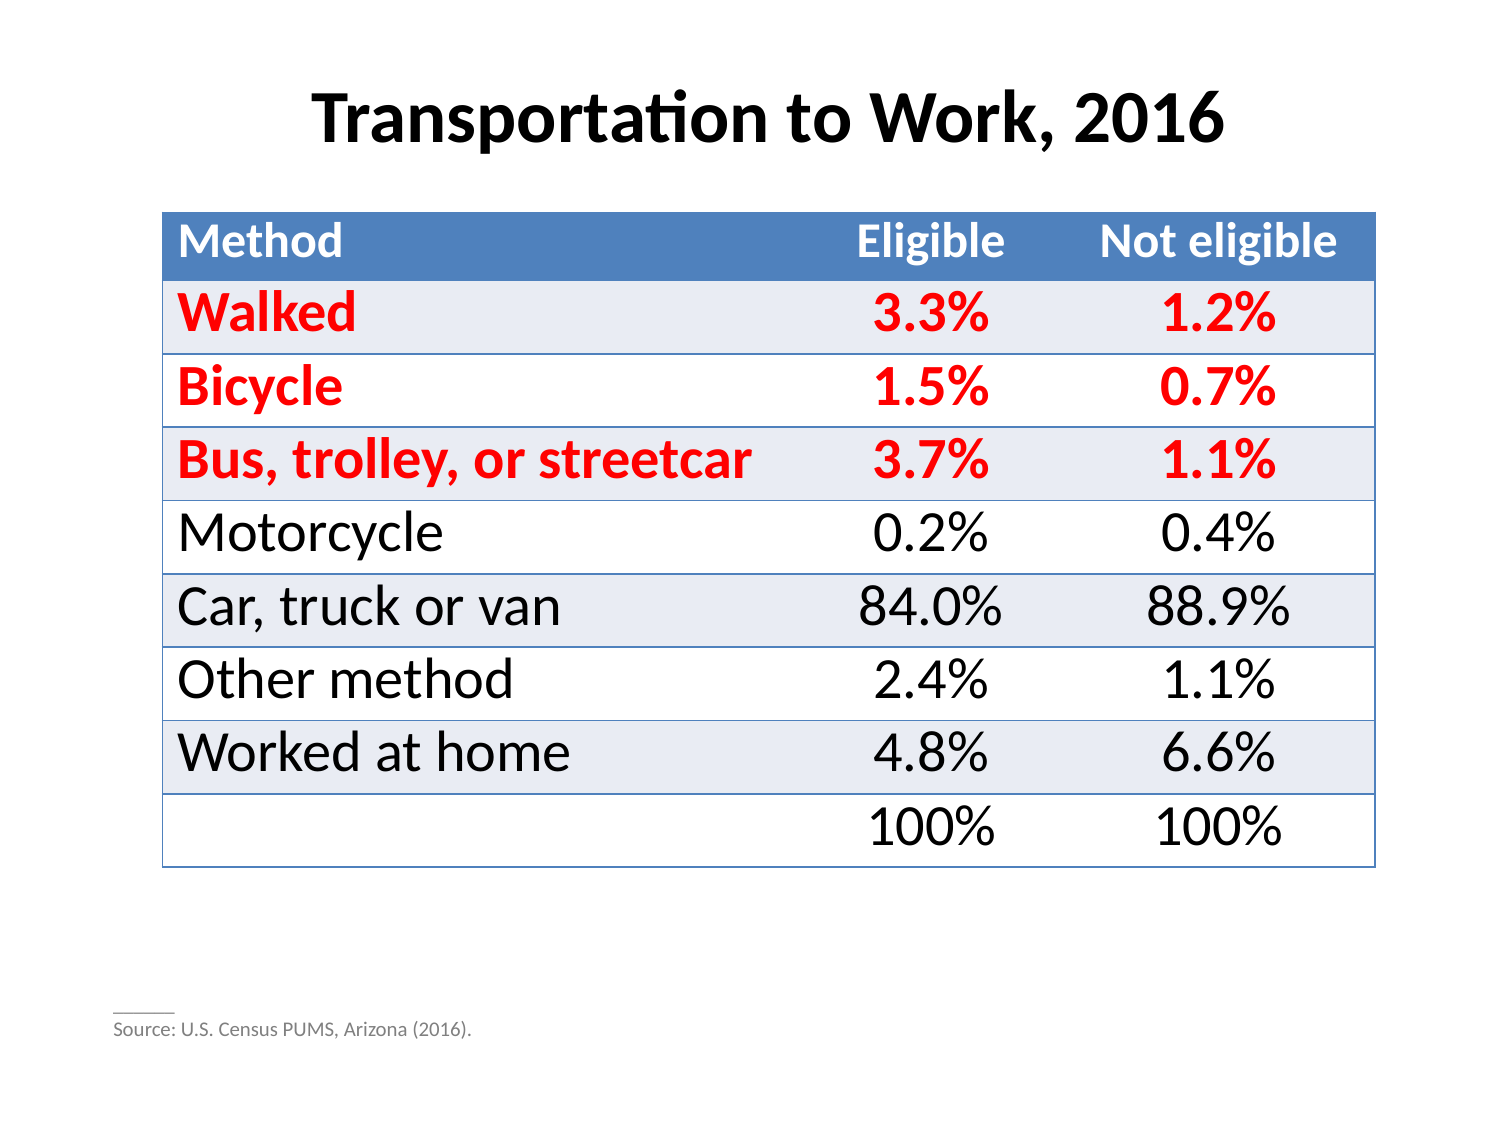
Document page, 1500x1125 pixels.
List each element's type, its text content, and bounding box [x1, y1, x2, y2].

table_cell 3.3% [800, 281, 1063, 353]
table_cell 1.1% [1063, 428, 1374, 500]
table_cell Bus, trolley, or streetcar [163, 428, 800, 500]
table_cell 0.7% [1063, 355, 1374, 426]
table_cell [163, 795, 800, 866]
table_cell 88.9% [1063, 575, 1374, 646]
table_cell 6.6% [1063, 721, 1374, 793]
table_cell Walked [163, 281, 800, 353]
table_header Not eligible [1063, 213, 1374, 280]
table_cell 1.5% [800, 355, 1063, 426]
table_cell 100% [800, 795, 1063, 866]
table_cell Other method [163, 648, 800, 720]
table_cell 0.4% [1063, 501, 1374, 573]
table_header Eligible [800, 213, 1063, 280]
text_box ______ Source: U.S. Census PUMS, Arizona (2016). [98, 982, 488, 1048]
title Transportation to Work, 2016 [75, 50, 1463, 175]
table_cell Motorcycle [163, 501, 800, 573]
table_cell Worked at home [163, 721, 800, 793]
table_cell 1.2% [1063, 281, 1374, 353]
table_cell Car, truck or van [163, 575, 800, 646]
table_cell 2.4% [800, 648, 1063, 720]
table_cell Bicycle [163, 355, 800, 426]
table_cell 100% [1063, 795, 1374, 866]
table_cell 3.7% [800, 428, 1063, 500]
table_cell 84.0% [800, 575, 1063, 646]
table_header Method [163, 213, 800, 280]
table_cell 0.2% [800, 501, 1063, 573]
table_cell 4.8% [800, 721, 1063, 793]
table_cell 1.1% [1063, 648, 1374, 720]
